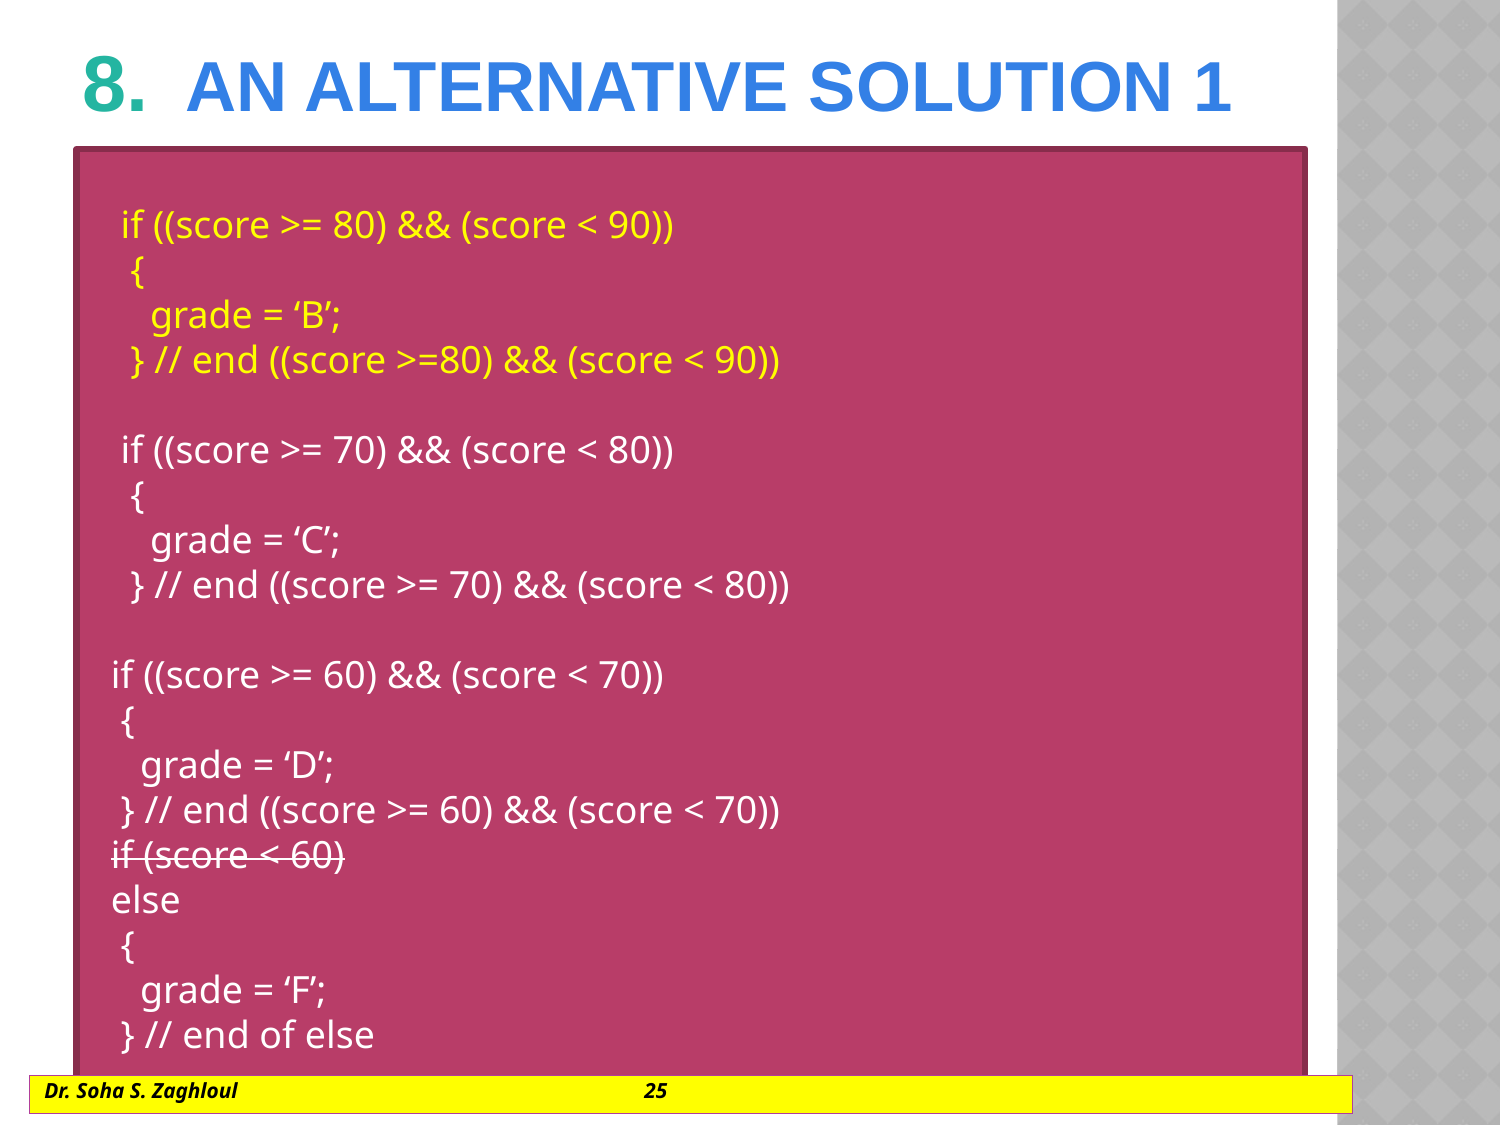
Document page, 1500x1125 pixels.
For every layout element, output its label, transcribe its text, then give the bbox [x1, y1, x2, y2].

text_box if ((score >= 80) && (score < 90)) { grade = ‘B’; } // end ((score >=80) && (score < 90)) if ((score >= 70) && (score < 80)) { grade = ‘C’; } // end ((score >= 70) && (score < 80)) if ((score >= 60) && (score < 70)) { grade = ‘D’; } // end ((score >= 60) && (score < 70)) if (score < 60) else { grade = ‘F’; } // end of else [73, 146, 1308, 1075]
text_box Dr. Soha S. Zaghloul 25 [29, 1075, 1353, 1114]
title 8. an alternative solution 1 [75, 30, 1459, 128]
